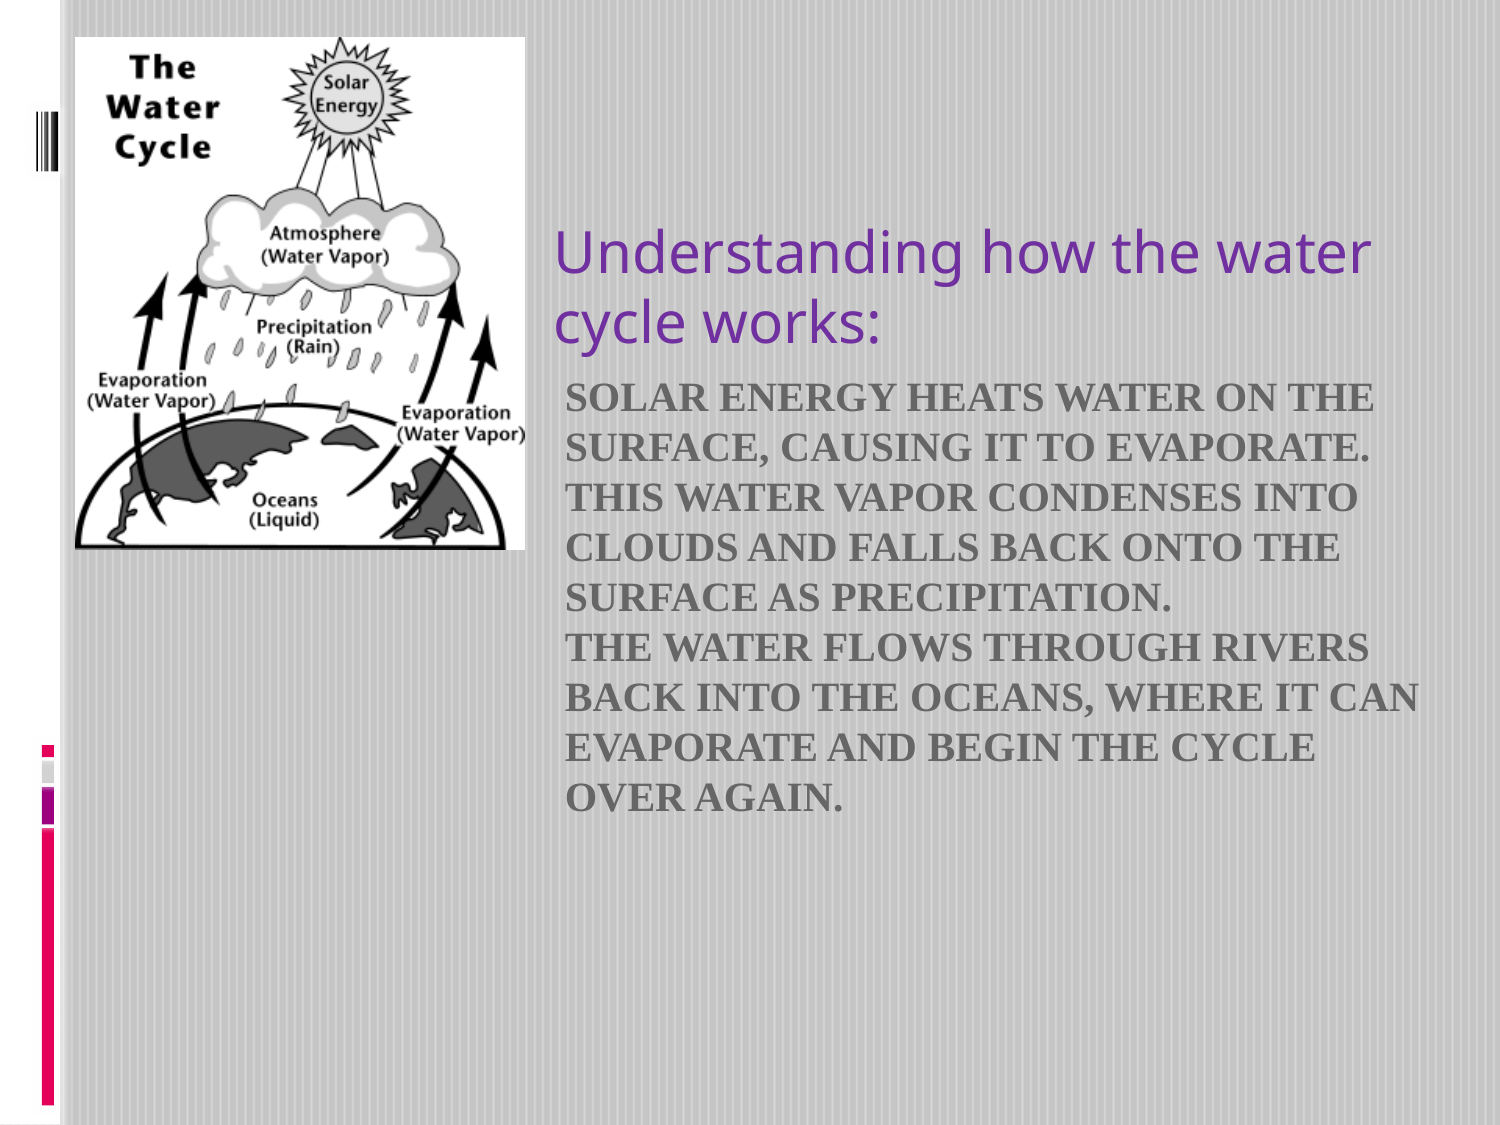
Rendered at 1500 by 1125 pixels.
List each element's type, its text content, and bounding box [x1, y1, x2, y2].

title Solar energy heats water on the surface, causing it to evaporate. This water vapor condenses into clouds and falls back onto the surface as precipitation. The water flows through rivers back into the oceans, where it can evaporate and begin the cycle over again. [549, 363, 1463, 1075]
subtitle Understanding how the water cycle works: [537, 62, 1500, 363]
picture [74, 36, 526, 551]
